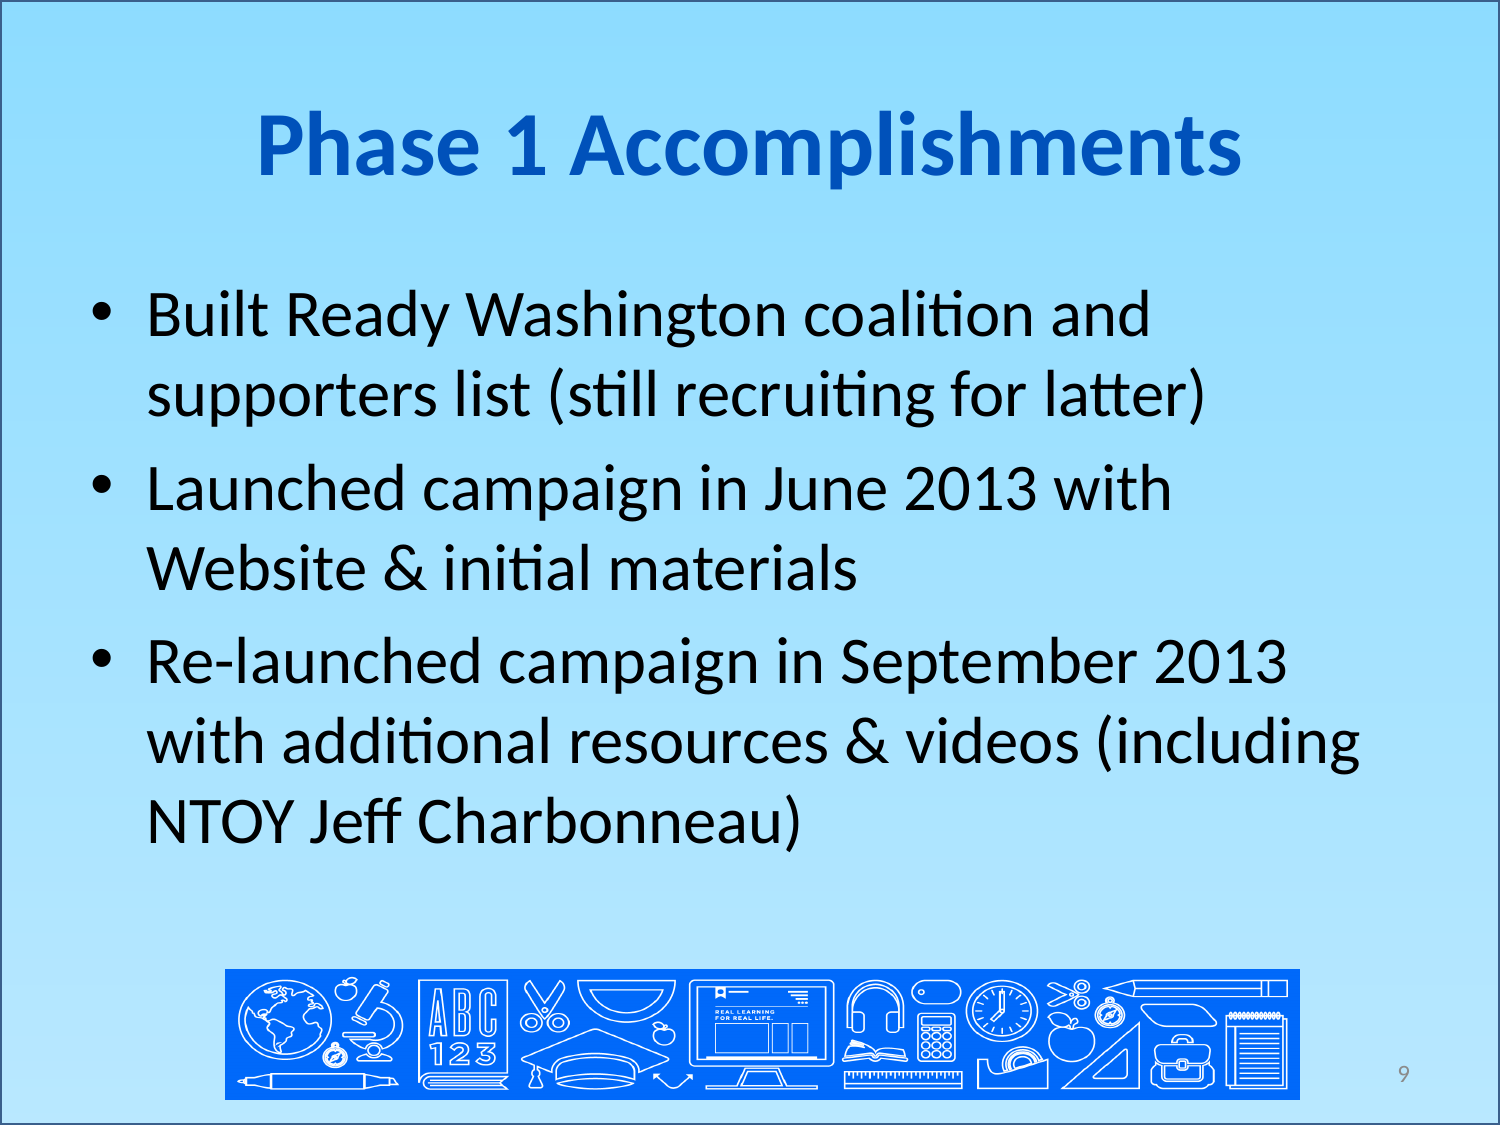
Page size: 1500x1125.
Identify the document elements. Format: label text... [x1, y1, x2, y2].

slide_number 9 [1074, 1042, 1425, 1103]
picture [225, 969, 1300, 1100]
list Built Ready Washington coalition and supporters list (still recruiting for latter) Launched campaign in June 2013 with Website & initial materials Re-launched campaign in September 2013 with additional resources & videos (including NTOY Jeff Charbonneau) [75, 262, 1425, 963]
title Phase 1 Accomplishments [75, 45, 1425, 233]
